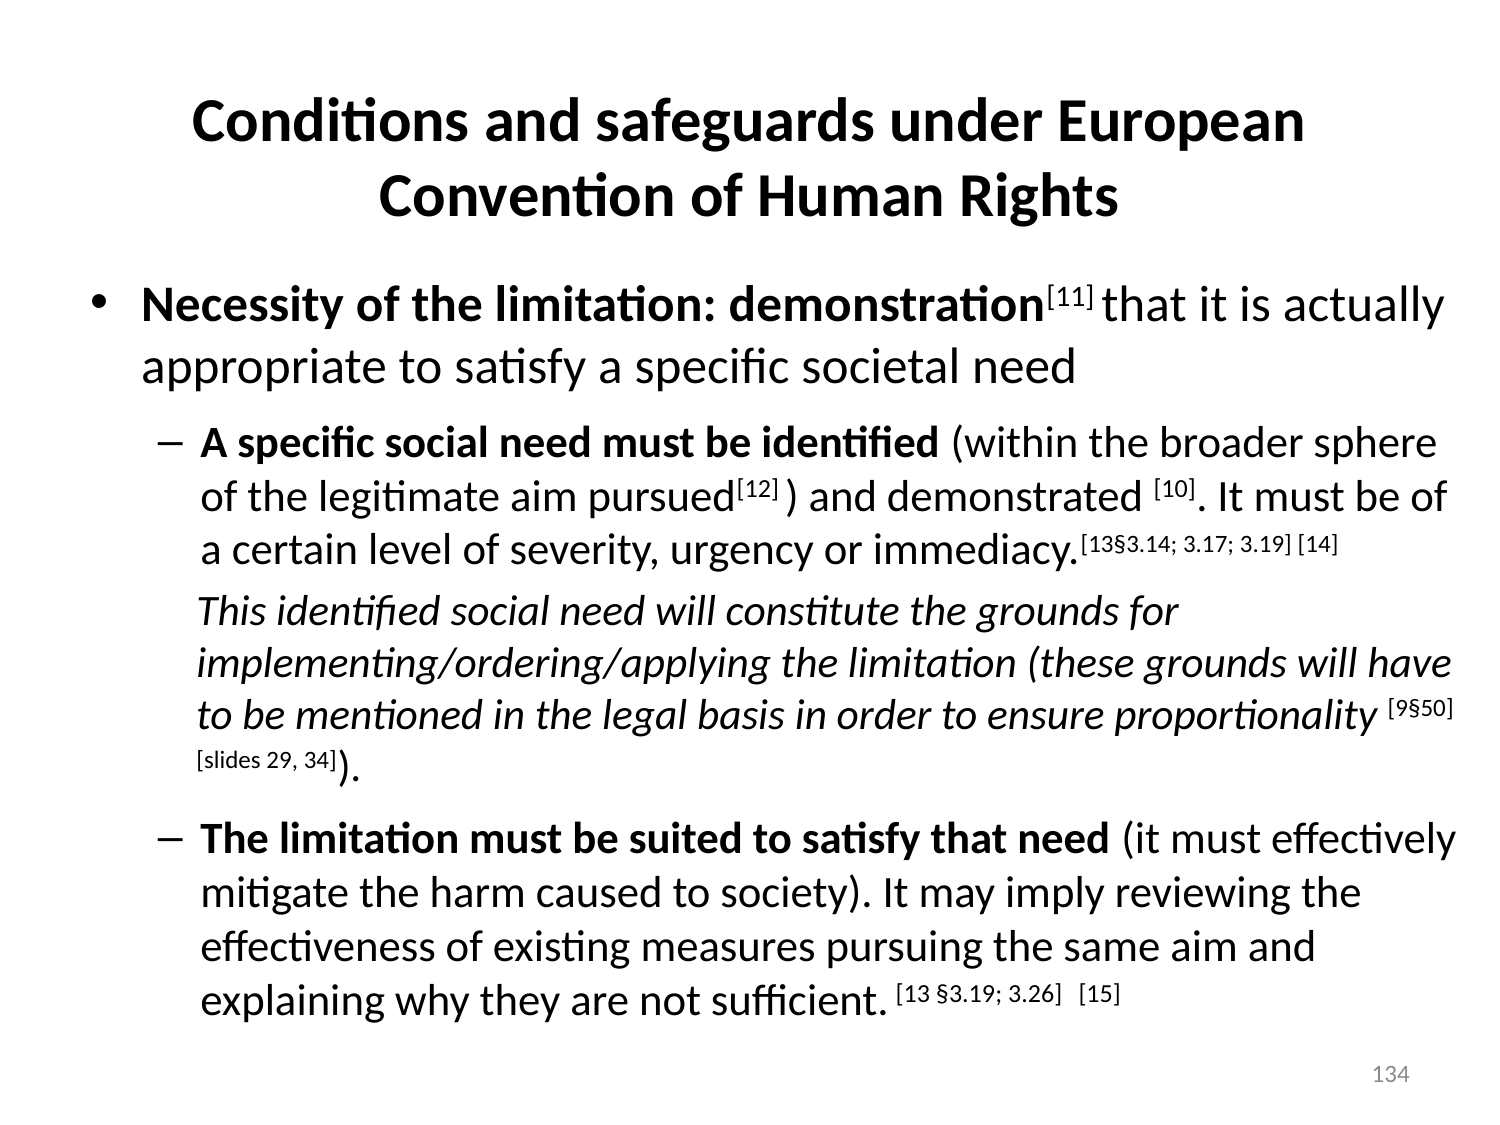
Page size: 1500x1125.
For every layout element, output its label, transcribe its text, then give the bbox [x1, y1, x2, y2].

title Conditions and safeguards under European Convention of Human Rights [74, 44, 1426, 263]
slide_number 134 [1074, 1042, 1425, 1103]
list Necessity of the limitation: demonstration[11] that it is actually appropriate to satisfy a specific societal need A specific social need must be identified (within the broader sphere of the legitimate aim pursued[12] ) and demonstrated [10]. It must be of a certain level of severity, urgency or immediacy.[13§3.14; 3.17; 3.19] [14] This identified social need will constitute the grounds for implementing/ordering/applying the limitation (these grounds will have to be mentioned in the legal basis in order to ensure proportionality [9§50] [slides 29, 34]). The limitation must be suited to satisfy that need (it must effectively mitigate the harm caused to society). It may imply reviewing the effectiveness of existing measures pursuing the same aim and explaining why they are not sufficient. [13 §3.19; 3.26] [15] [74, 262, 1484, 1072]
